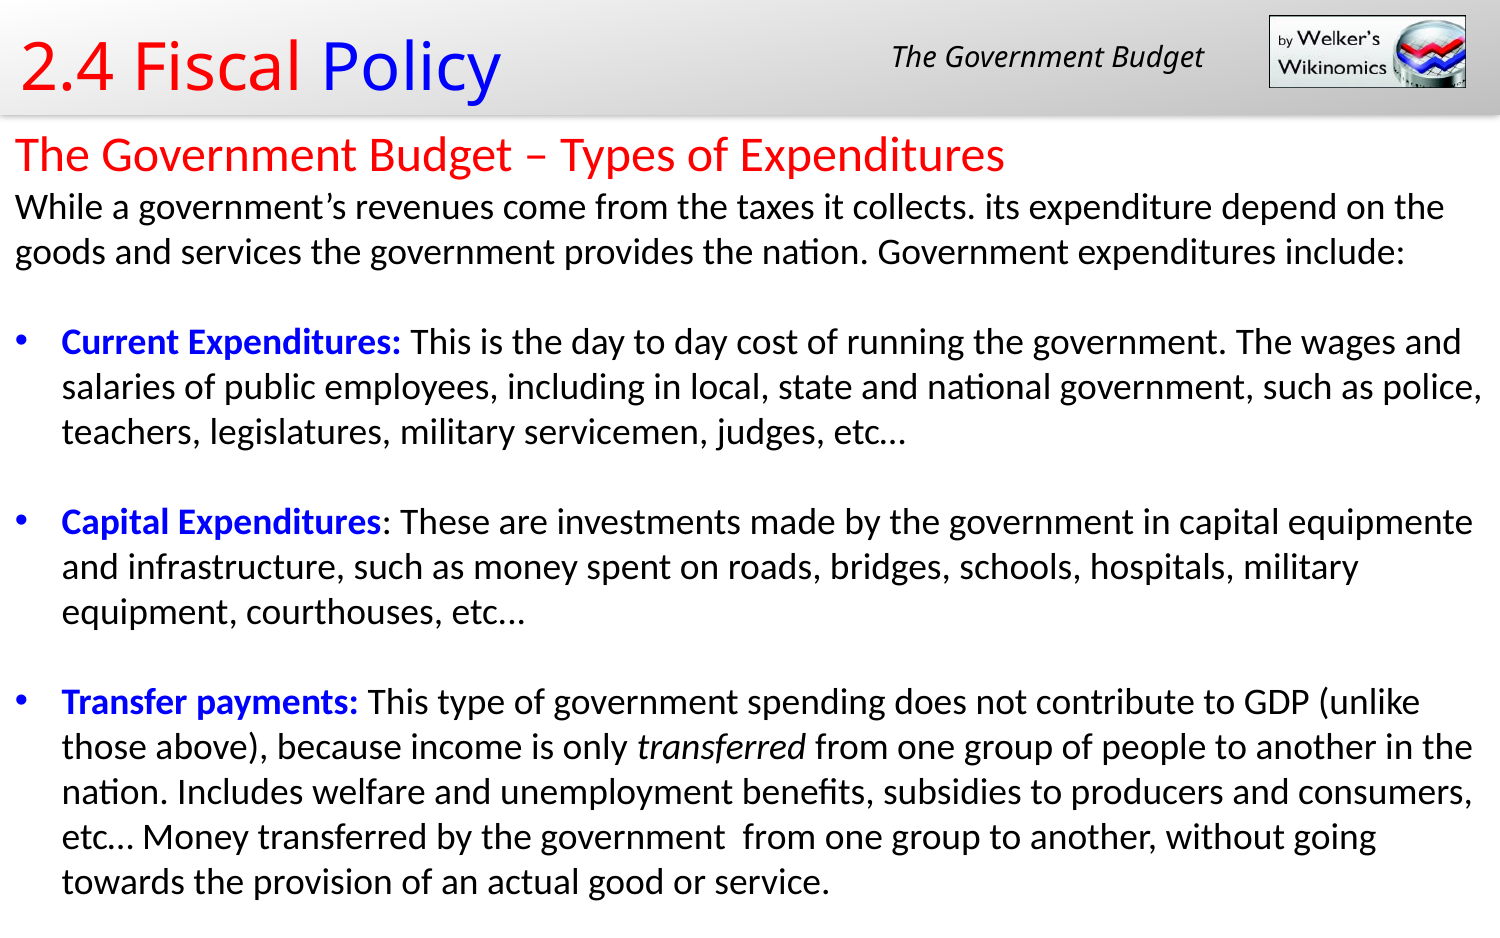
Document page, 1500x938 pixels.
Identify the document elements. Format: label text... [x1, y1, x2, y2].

text_box The Government Budget – Types of Expenditures While a government’s revenues come from the taxes it collects. its expenditure depend on the goods and services the government provides the nation. Government expenditures include: Current Expenditures: This is the day to day cost of running the government. The wages and salaries of public employees, including in local, state and national government, such as police, teachers, legislatures, military servicemen, judges, etc… Capital Expenditures: These are investments made by the government in capital equipmente and infrastructure, such as money spent on roads, bridges, schools, hospitals, military equipment, courthouses, etc... Transfer payments: This type of government spending does not contribute to GDP (unlike those above), because income is only transferred from one group of people to another in the nation. Includes welfare and unemployment benefits, subsidies to producers and consumers, etc… Money transferred by the government from one group to another, without going towards the provision of an actual good or service. [0, 123, 1500, 938]
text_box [0, 0, 1500, 115]
